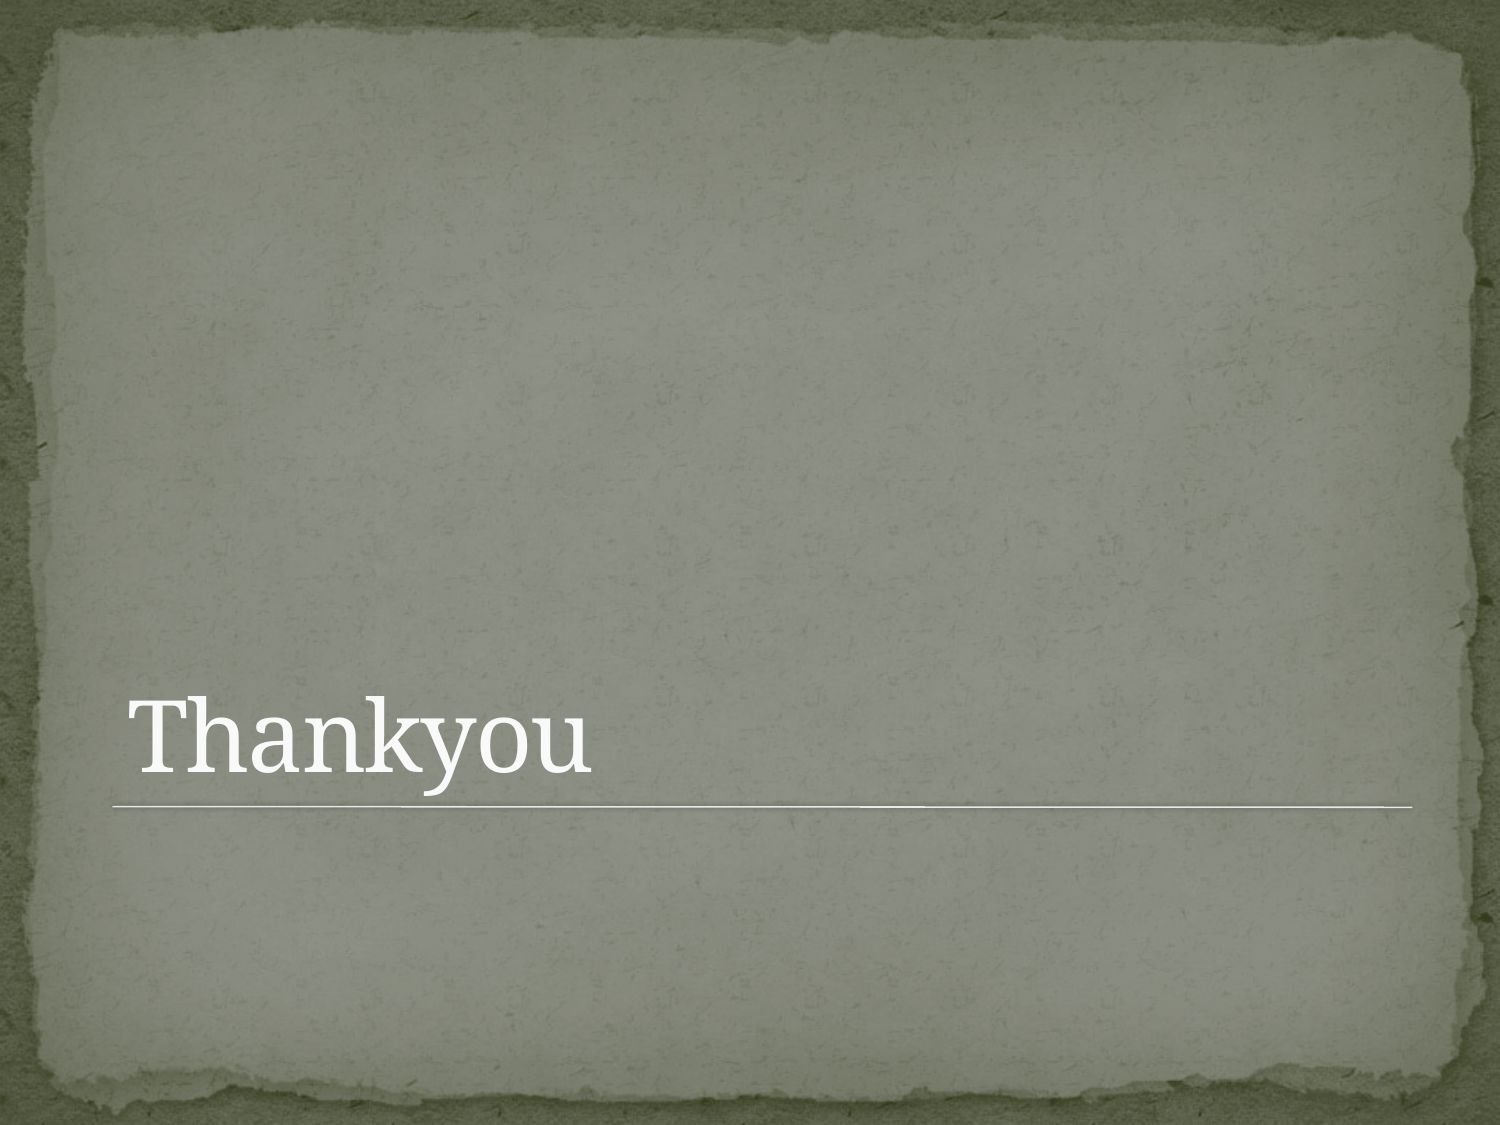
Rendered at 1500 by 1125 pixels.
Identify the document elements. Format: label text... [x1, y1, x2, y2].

title Thankyou [112, 574, 1413, 800]
